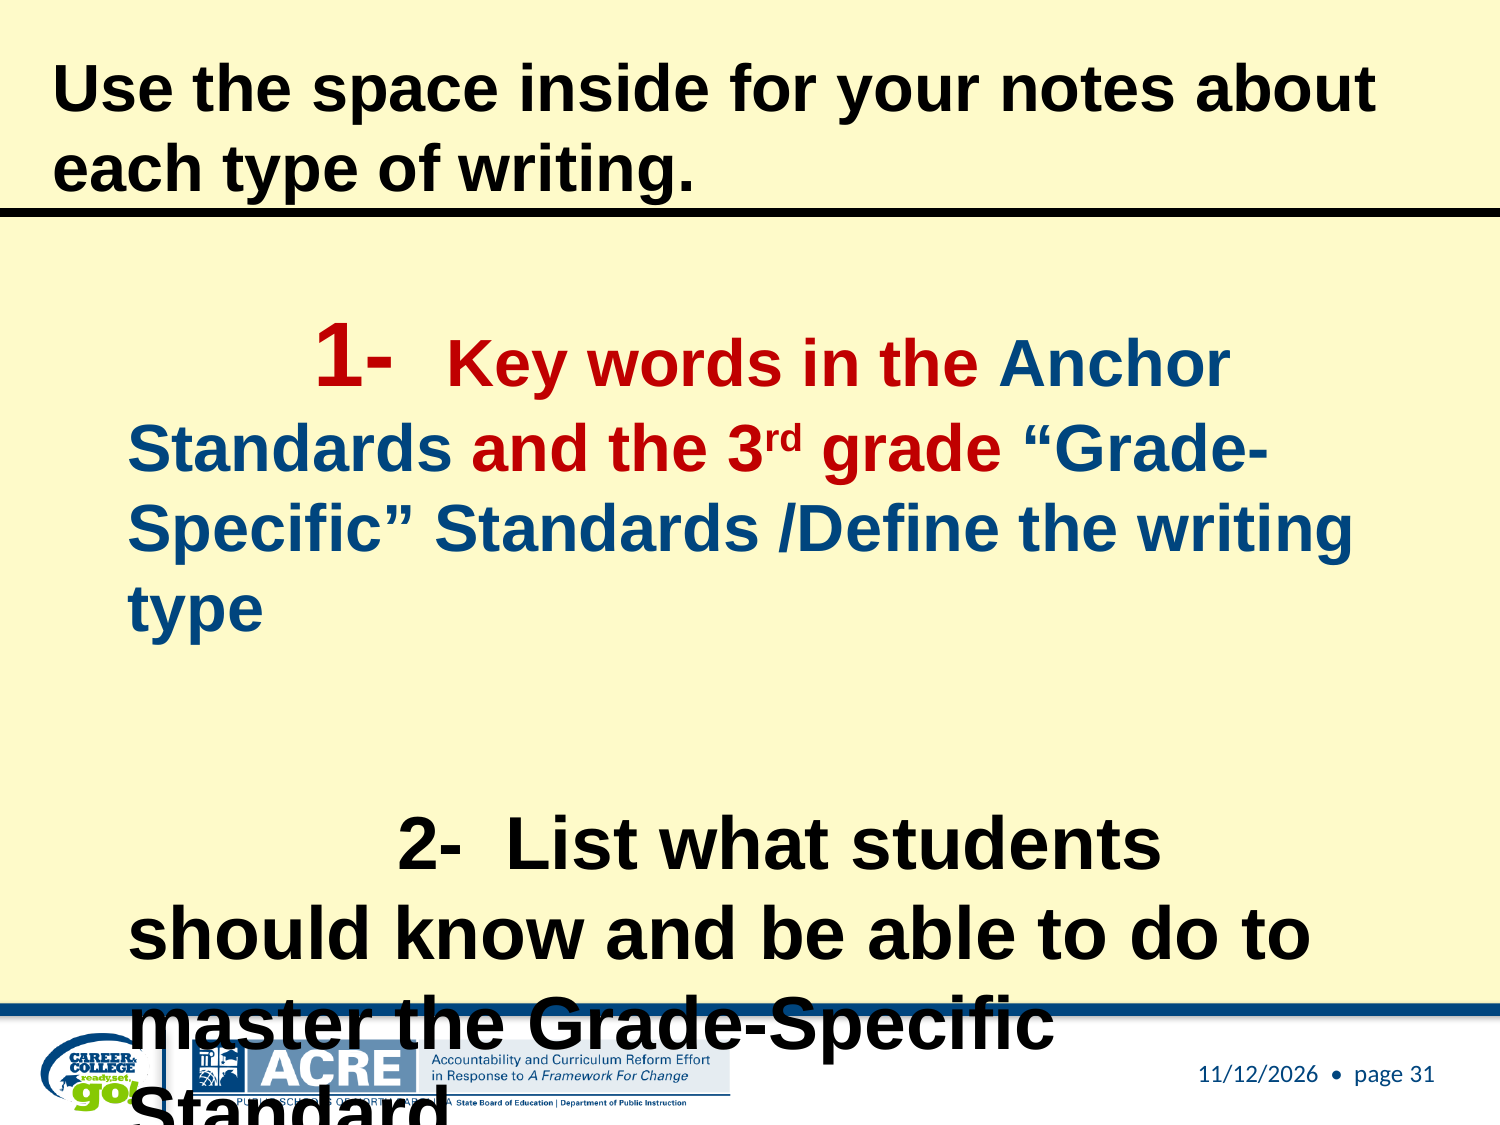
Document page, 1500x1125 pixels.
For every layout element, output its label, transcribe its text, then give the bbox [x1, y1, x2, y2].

text_box Use the space inside for your notes about each type of writing. 1- Key words in the Anchor Standards and the 3rd grade “Grade-Specific” Standards /Define the writing type 2- List what students should know and be able to do to master the Grade-Specific Standard [37, 37, 1413, 208]
text_box Use the space inside for your notes about each type of writing. 1- Key words in the Anchor Standards and the 3rd grade “Grade-Specific” Standards /Define the writing type 2- List what students should know and be able to do to master the Grade-Specific Standard [37, 221, 1413, 1125]
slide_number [1413, 1042, 1450, 1103]
